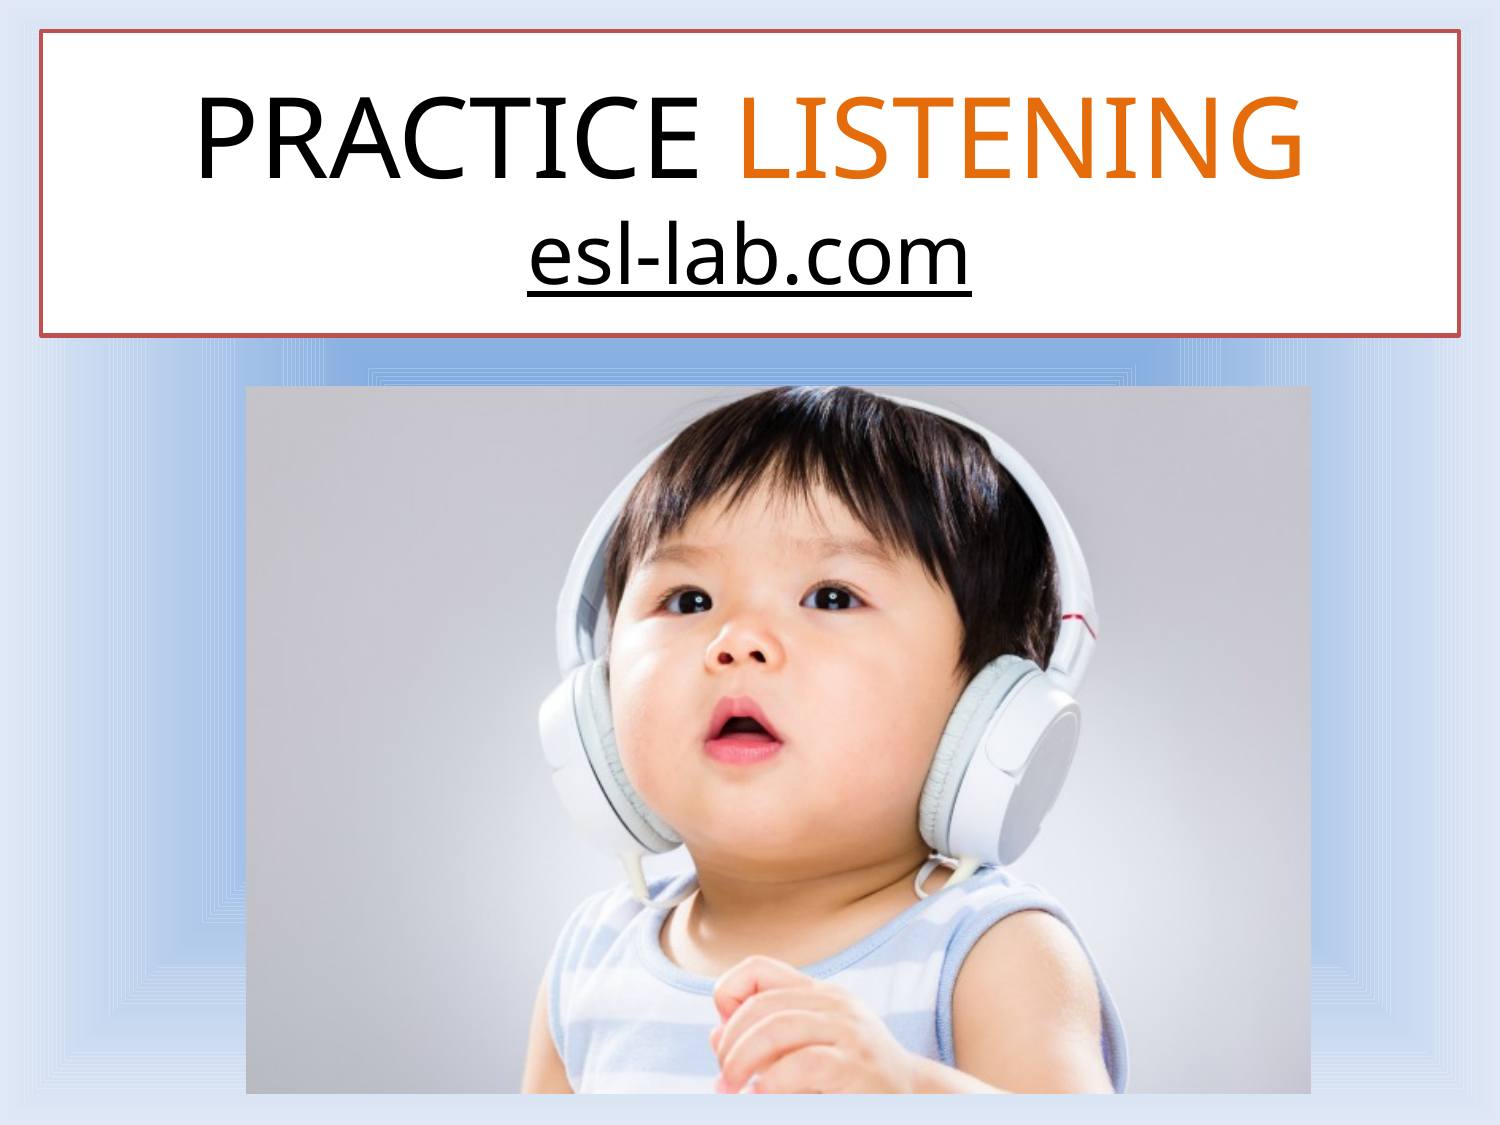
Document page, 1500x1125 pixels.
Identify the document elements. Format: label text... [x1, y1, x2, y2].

picture [245, 386, 1311, 1094]
title PRACTICE LISTENING esl-lab.com [39, 29, 1461, 338]
